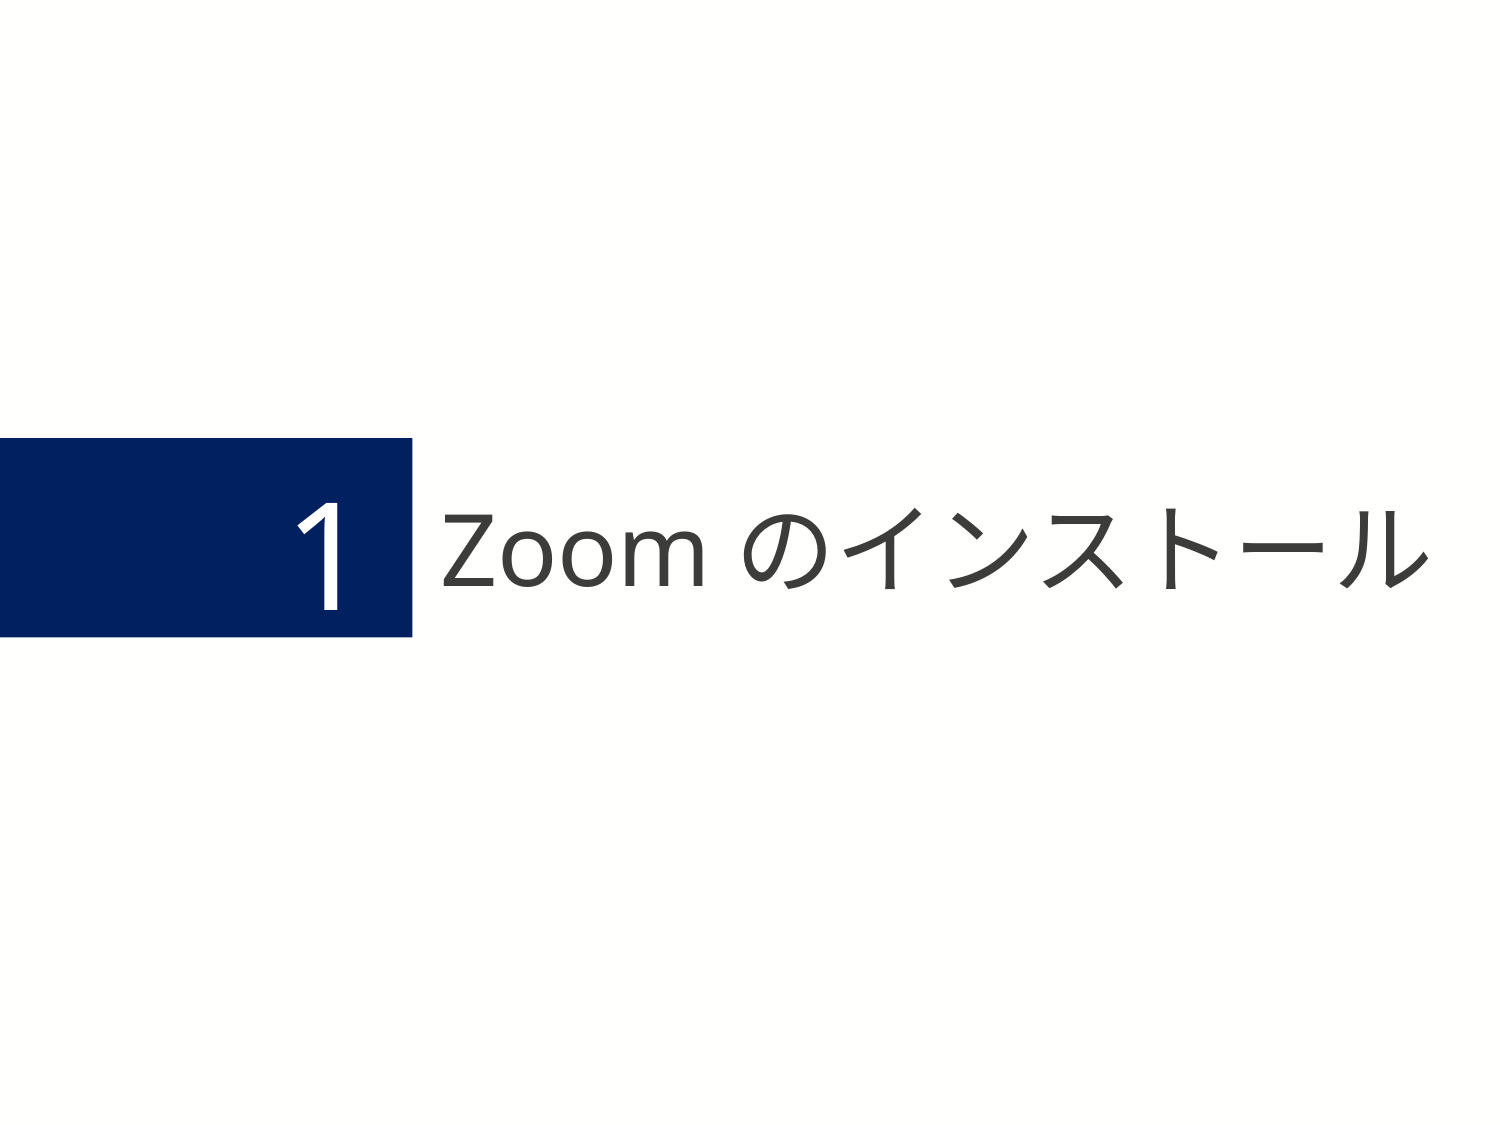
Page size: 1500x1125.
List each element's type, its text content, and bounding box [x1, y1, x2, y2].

list 1 [269, 452, 365, 652]
list Zoomのインストール [425, 435, 1459, 659]
